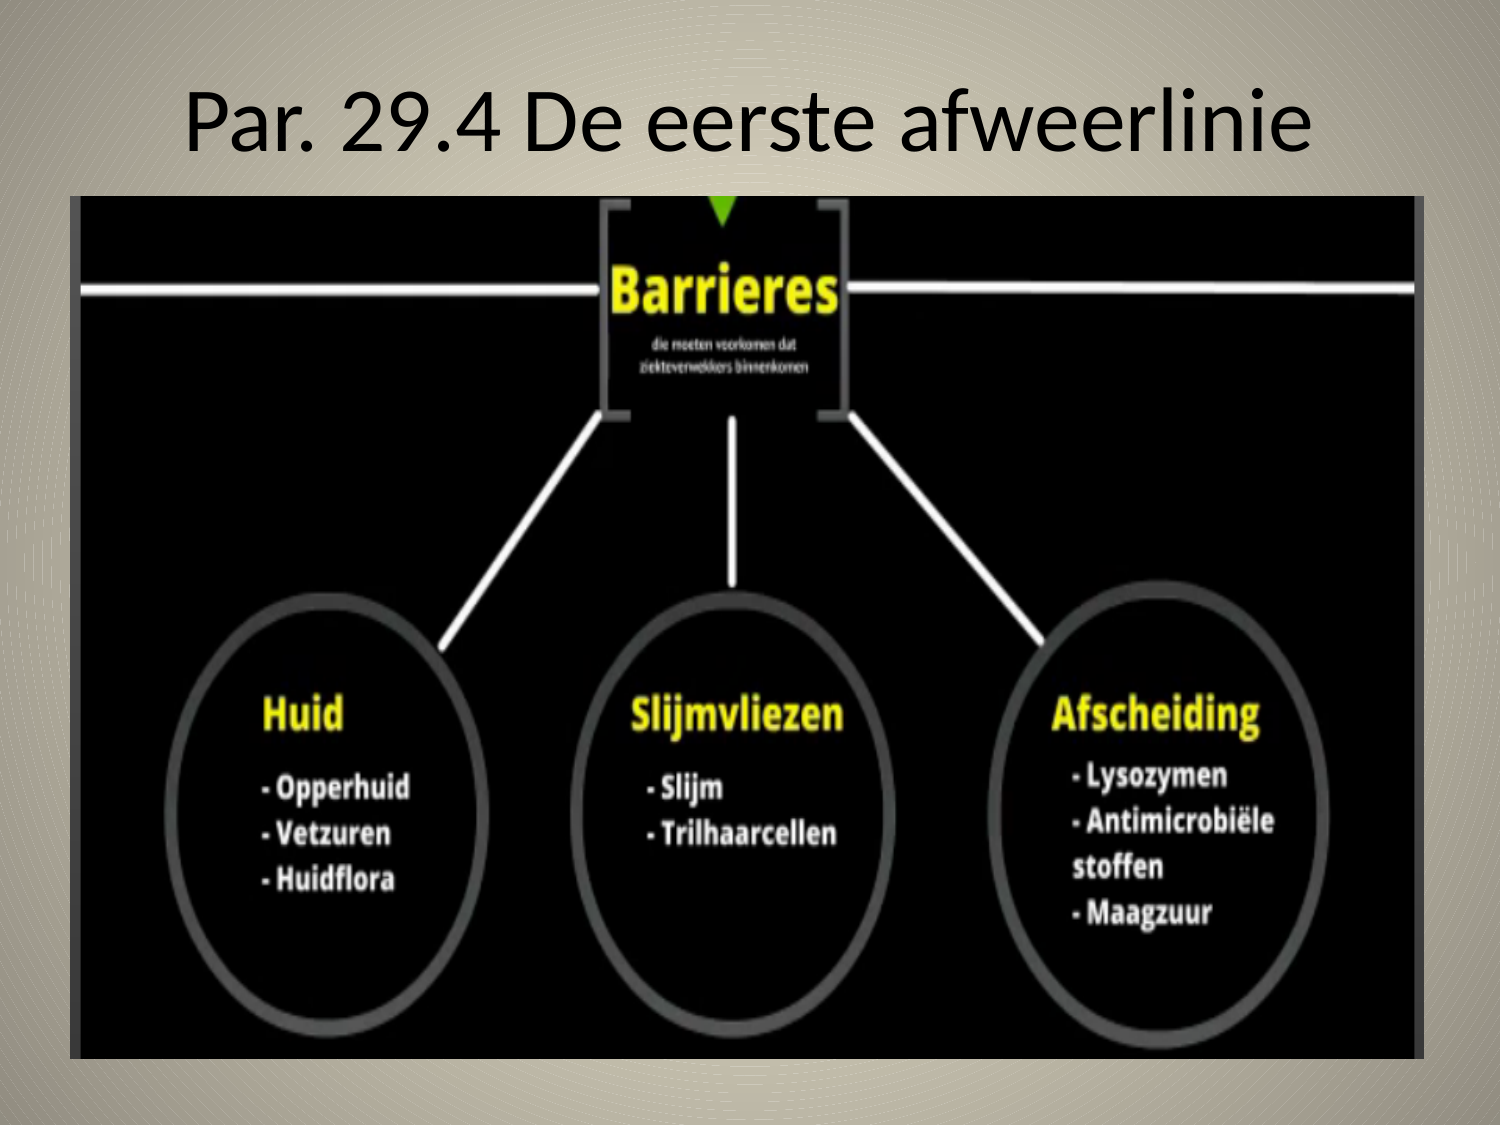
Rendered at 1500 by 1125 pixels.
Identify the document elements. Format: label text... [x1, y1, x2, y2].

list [70, 195, 1424, 1059]
title Par. 29.4 De eerste afweerlinie [75, 45, 1425, 185]
